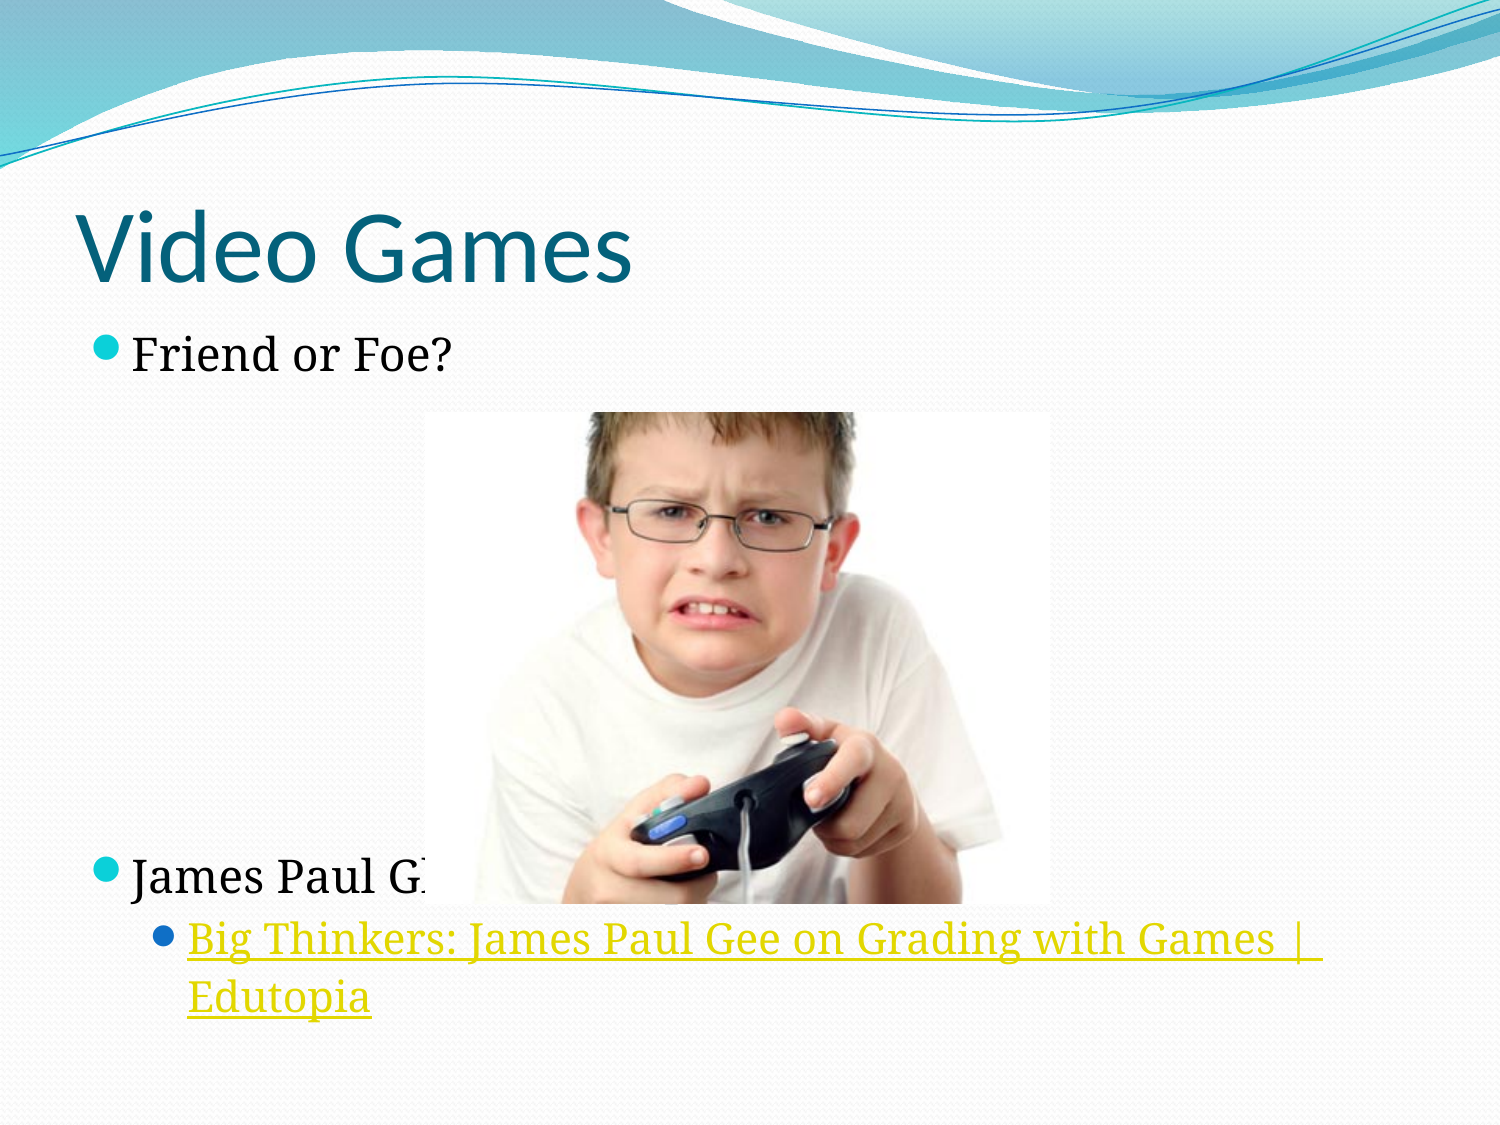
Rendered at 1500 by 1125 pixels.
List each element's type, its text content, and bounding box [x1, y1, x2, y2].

list Friend or Foe? James Paul Glee – Edutopia video Big Thinkers: James Paul Gee on Grading with Games | Edutopia [75, 317, 1425, 1038]
title Video Games [75, 115, 1425, 303]
picture [424, 412, 1051, 904]
